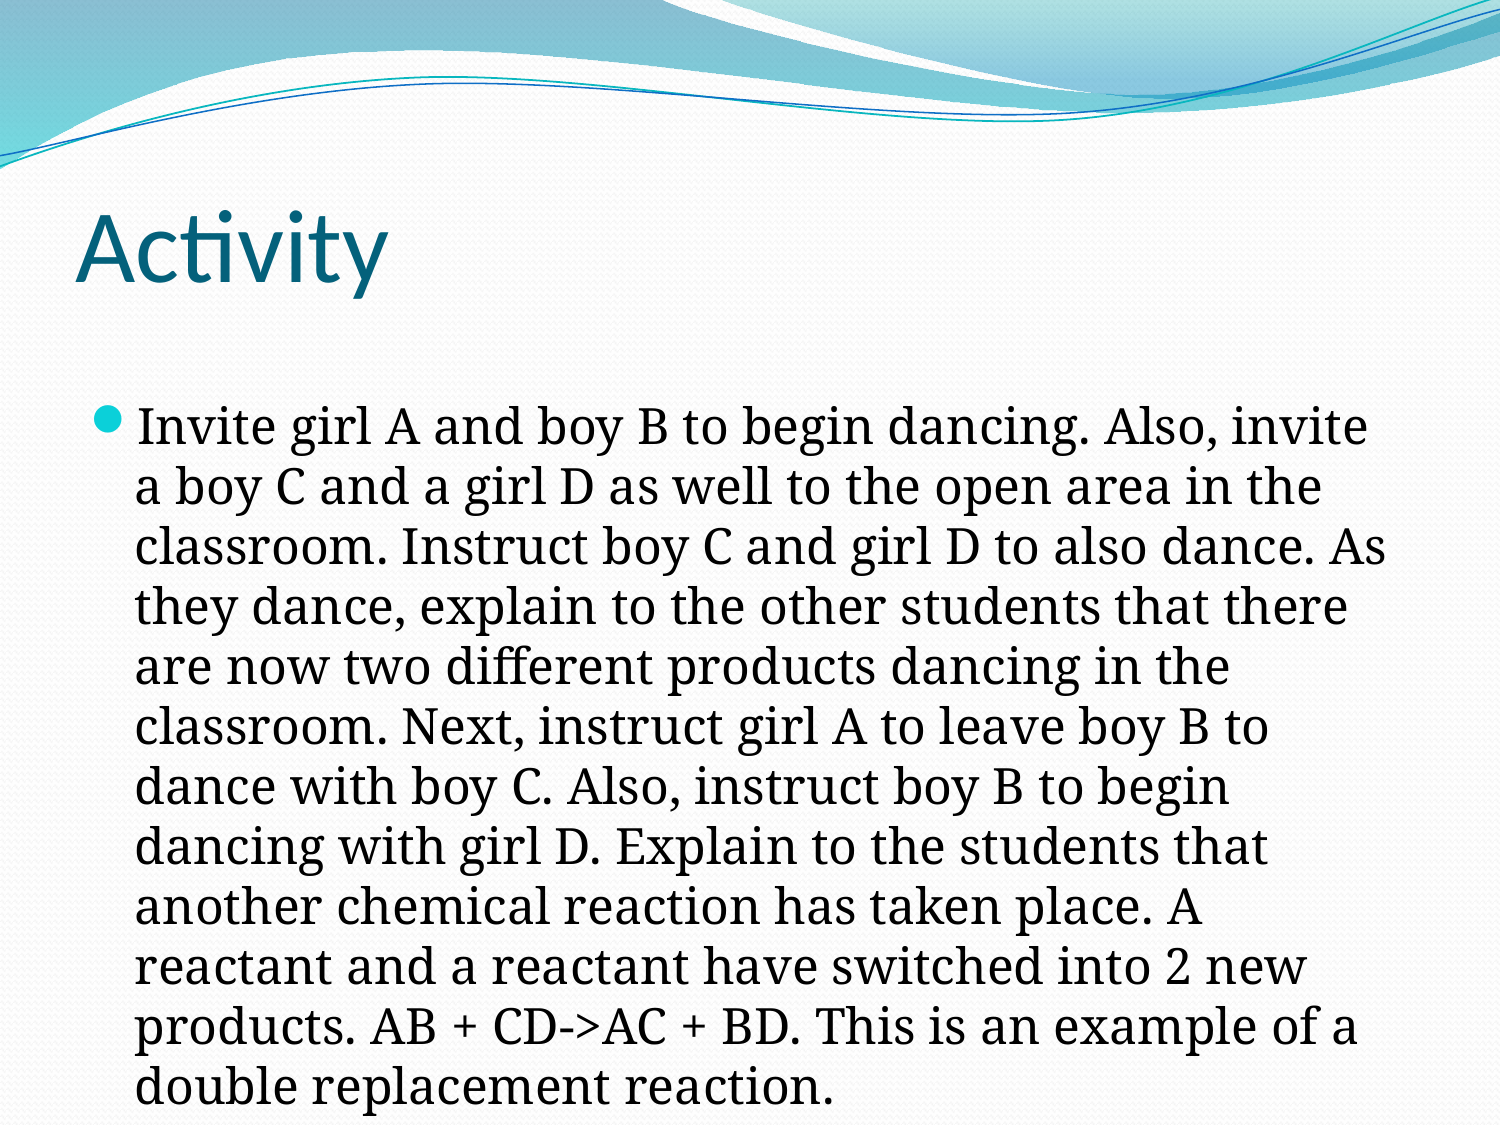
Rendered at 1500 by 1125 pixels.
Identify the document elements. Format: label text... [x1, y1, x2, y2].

list Invite girl A and boy B to begin dancing. Also, invite a boy C and a girl D as well to the open area in the classroom. Instruct boy C and girl D to also dance. As they dance, explain to the other students that there are now two different products dancing in the classroom. Next, instruct girl A to leave boy B to dance with boy C. Also, instruct boy B to begin dancing with girl D. Explain to the students that another chemical reaction has taken place. A reactant and a reactant have switched into 2 new products. AB + CD->AC + BD. This is an example of a double replacement reaction. [74, 317, 1426, 1038]
title Activity [74, 115, 1426, 304]
